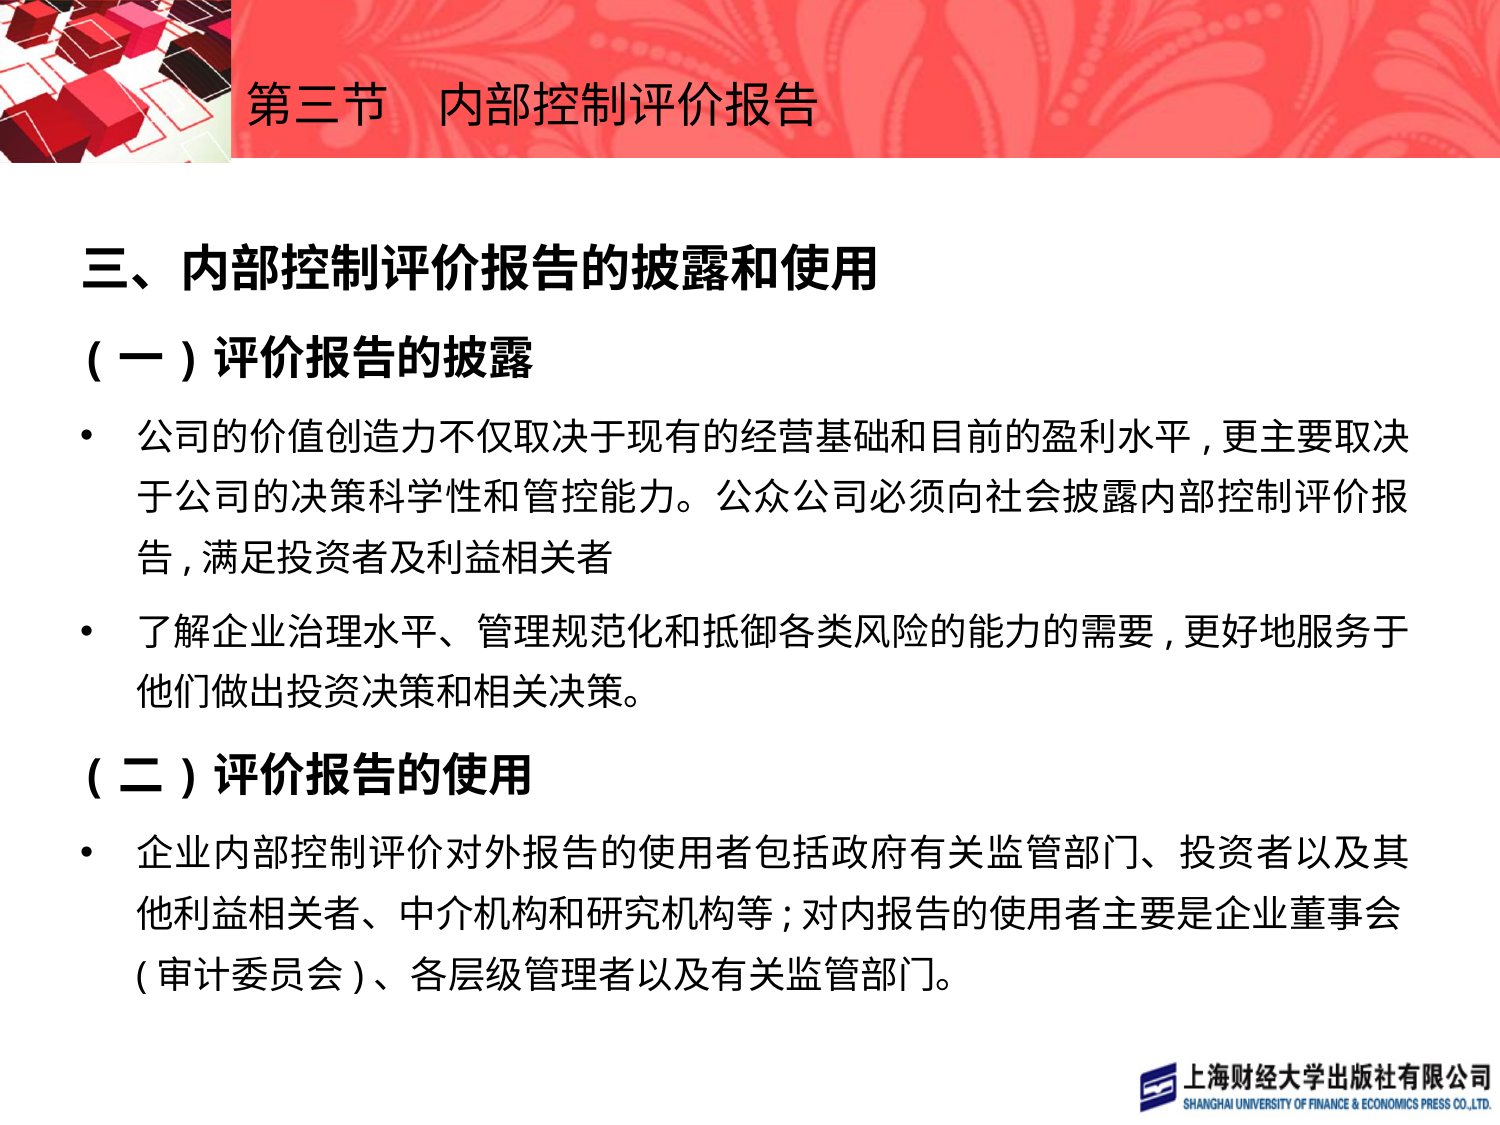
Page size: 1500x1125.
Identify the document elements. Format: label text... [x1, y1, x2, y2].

title 第三节 内部控制评价报告 [230, 45, 1461, 161]
picture [1139, 1058, 1495, 1118]
list 三、内部控制评价报告的披露和使用 (一)评价报告的披露 公司的价值创造力不仅取决于现有的经营基础和目前的盈利水平,更主要取决于公司的决策科学性和管控能力。公众公司必须向社会披露内部控制评价报告,满足投资者及利益相关者 了解企业治理水平、管理规范化和抵御各类风险的能力的需要,更好地服务于他们做出投资决策和相关决策。 (二)评价报告的使用 企业内部控制评价对外报告的使用者包括政府有关监管部门、投资者以及其他利益相关者、中介机构和研究机构等;对内报告的使用者主要是企业董事会(审计委员会)、各层级管理者以及有关监管部门。 [64, 208, 1425, 1047]
